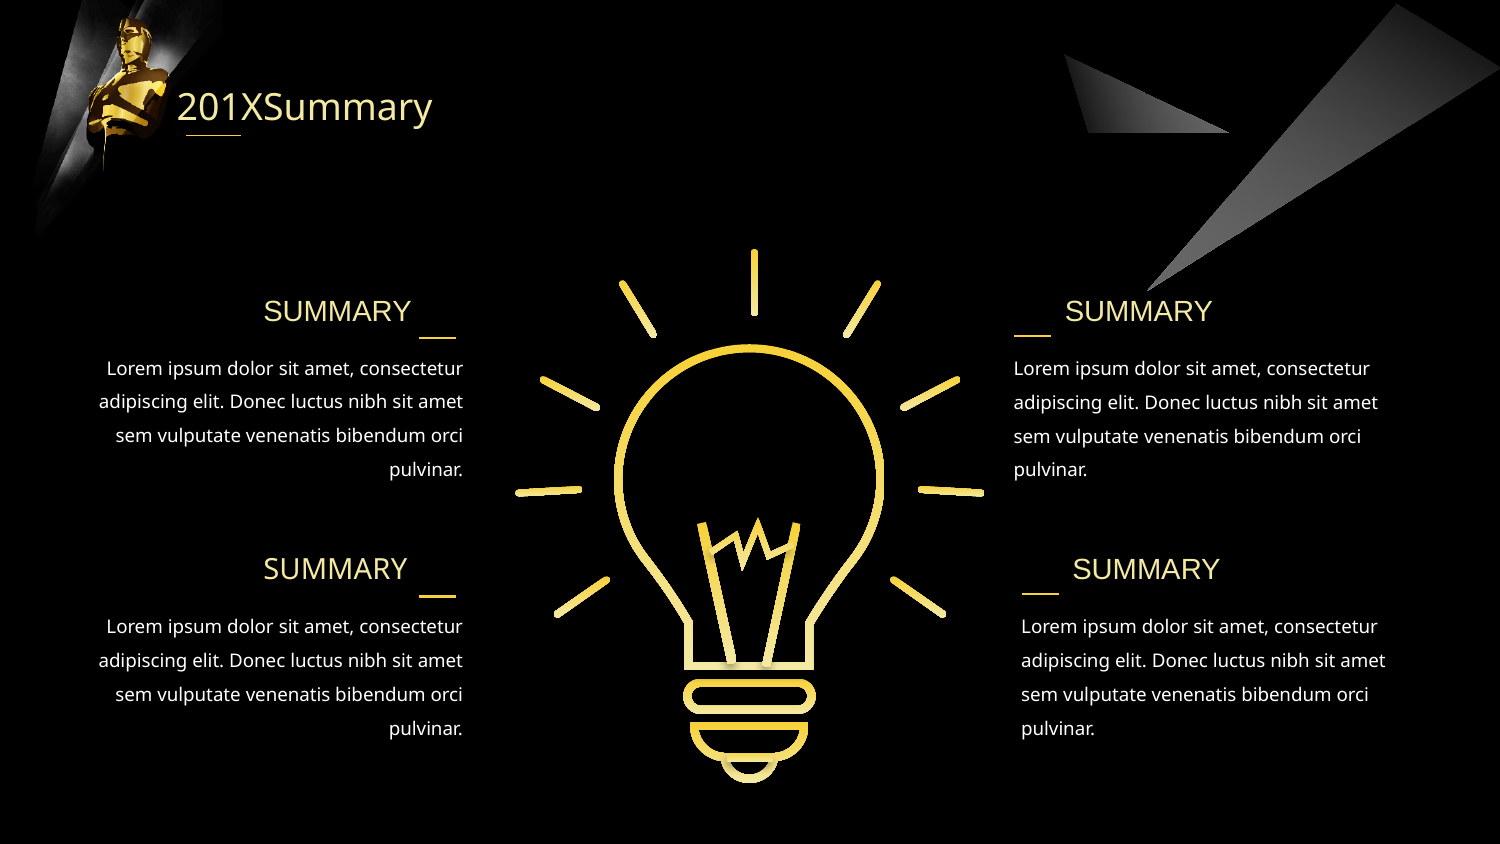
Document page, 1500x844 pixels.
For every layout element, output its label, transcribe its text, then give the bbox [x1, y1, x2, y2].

text_box Lorem ipsum dolor sit amet, consectetur adipiscing elit. Donec luctus nibh sit amet sem vulputate venenatis bibendum orci pulvinar. [1006, 596, 1431, 747]
text_box SUMMARY [248, 284, 427, 335]
text_box SUMMARY [1050, 285, 1229, 336]
text_box SUMMARY [1057, 543, 1236, 594]
text_box [1063, 52, 1230, 134]
text_box Lorem ipsum dolor sit amet, consectetur adipiscing elit. Donec luctus nibh sit amet sem vulputate venenatis bibendum orci pulvinar. [53, 337, 478, 488]
picture [0, 0, 316, 236]
text_box [1150, 2, 1500, 285]
text_box SUMMARY [248, 543, 422, 594]
text_box Lorem ipsum dolor sit amet, consectetur adipiscing elit. Donec luctus nibh sit amet sem vulputate venenatis bibendum orci pulvinar. [998, 338, 1423, 488]
text_box 201XSummary [161, 75, 448, 135]
text_box Lorem ipsum dolor sit amet, consectetur adipiscing elit. Donec luctus nibh sit amet sem vulputate venenatis bibendum orci pulvinar. [53, 596, 478, 747]
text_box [515, 248, 985, 783]
